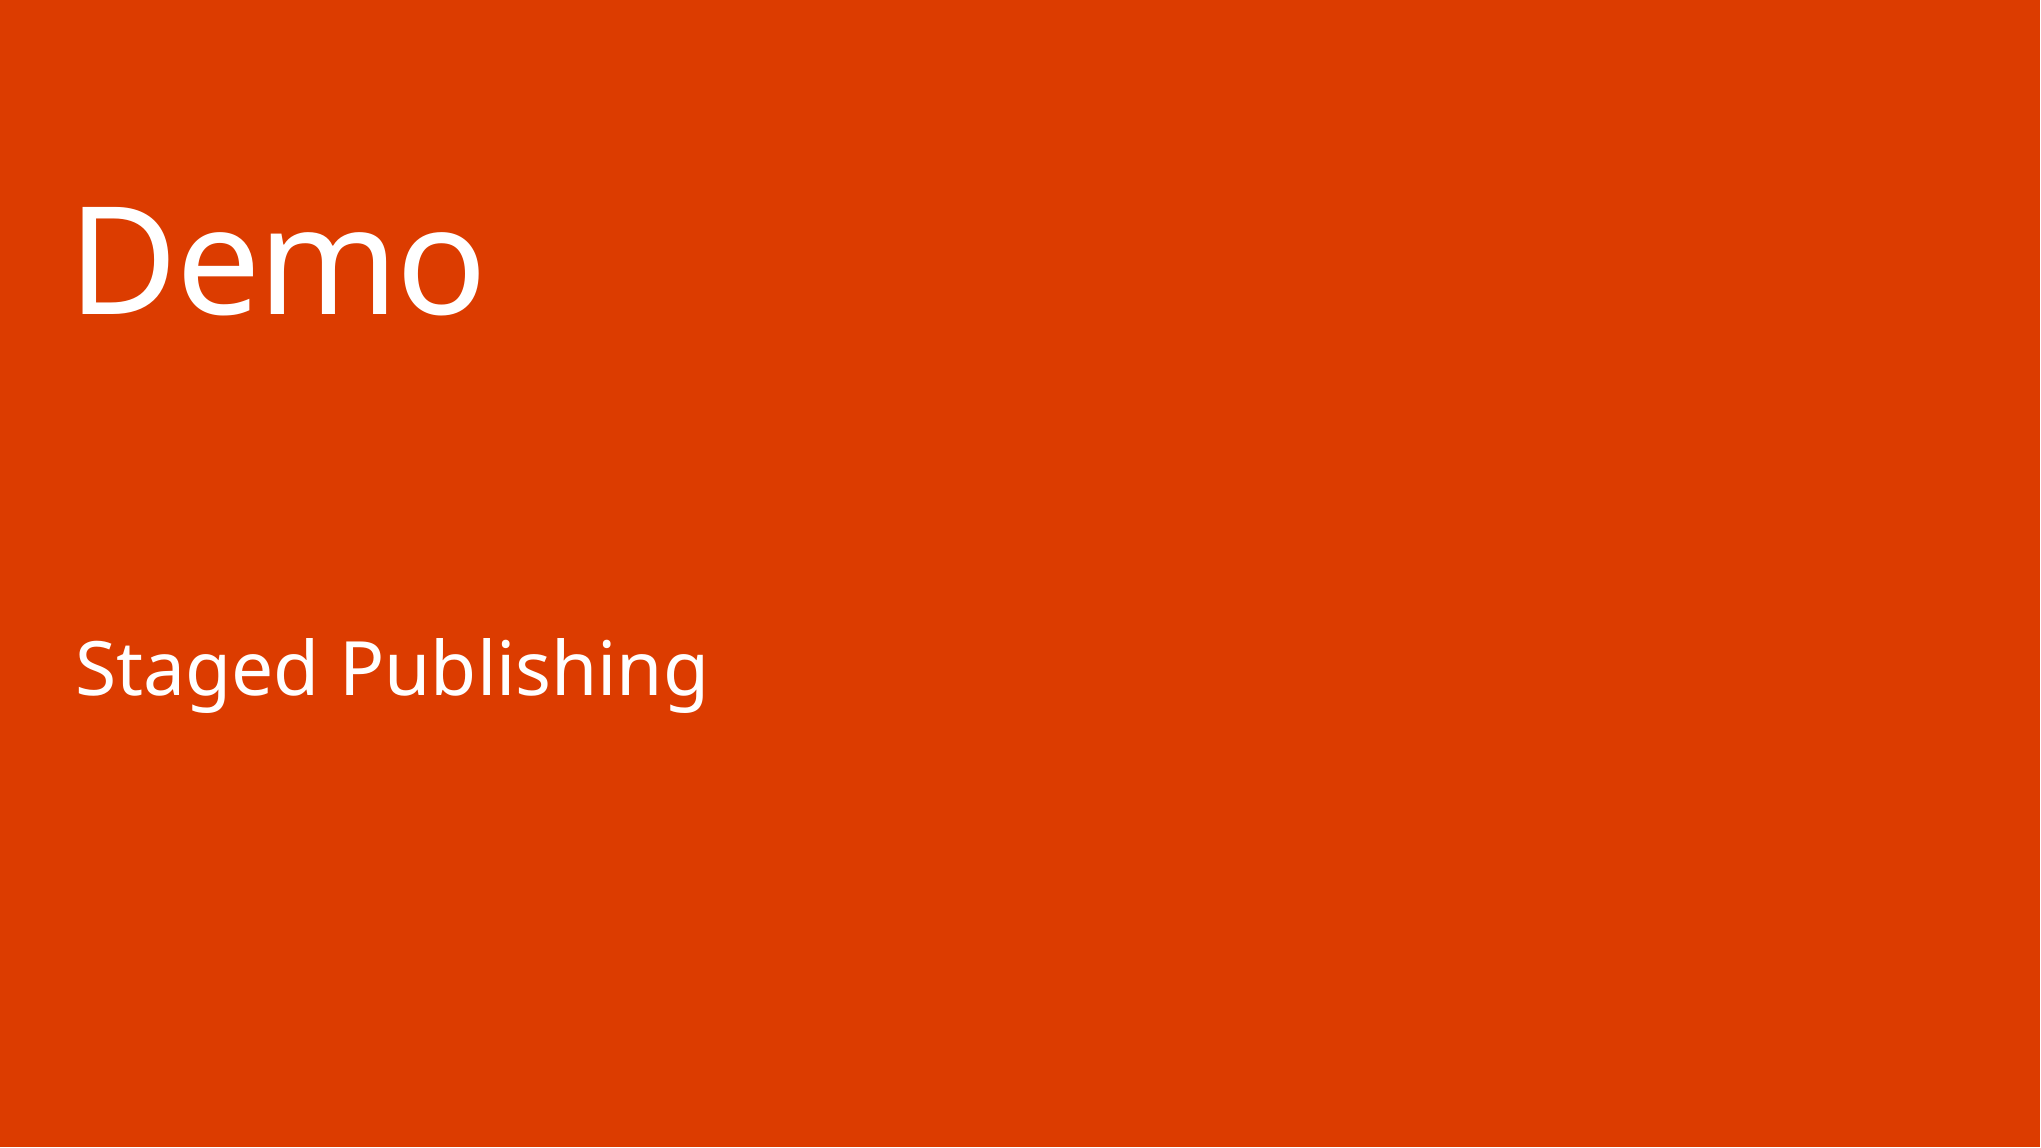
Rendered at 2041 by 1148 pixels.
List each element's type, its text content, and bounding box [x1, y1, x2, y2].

title Demo [45, 198, 1695, 452]
list Staged Publishing [45, 648, 1696, 815]
